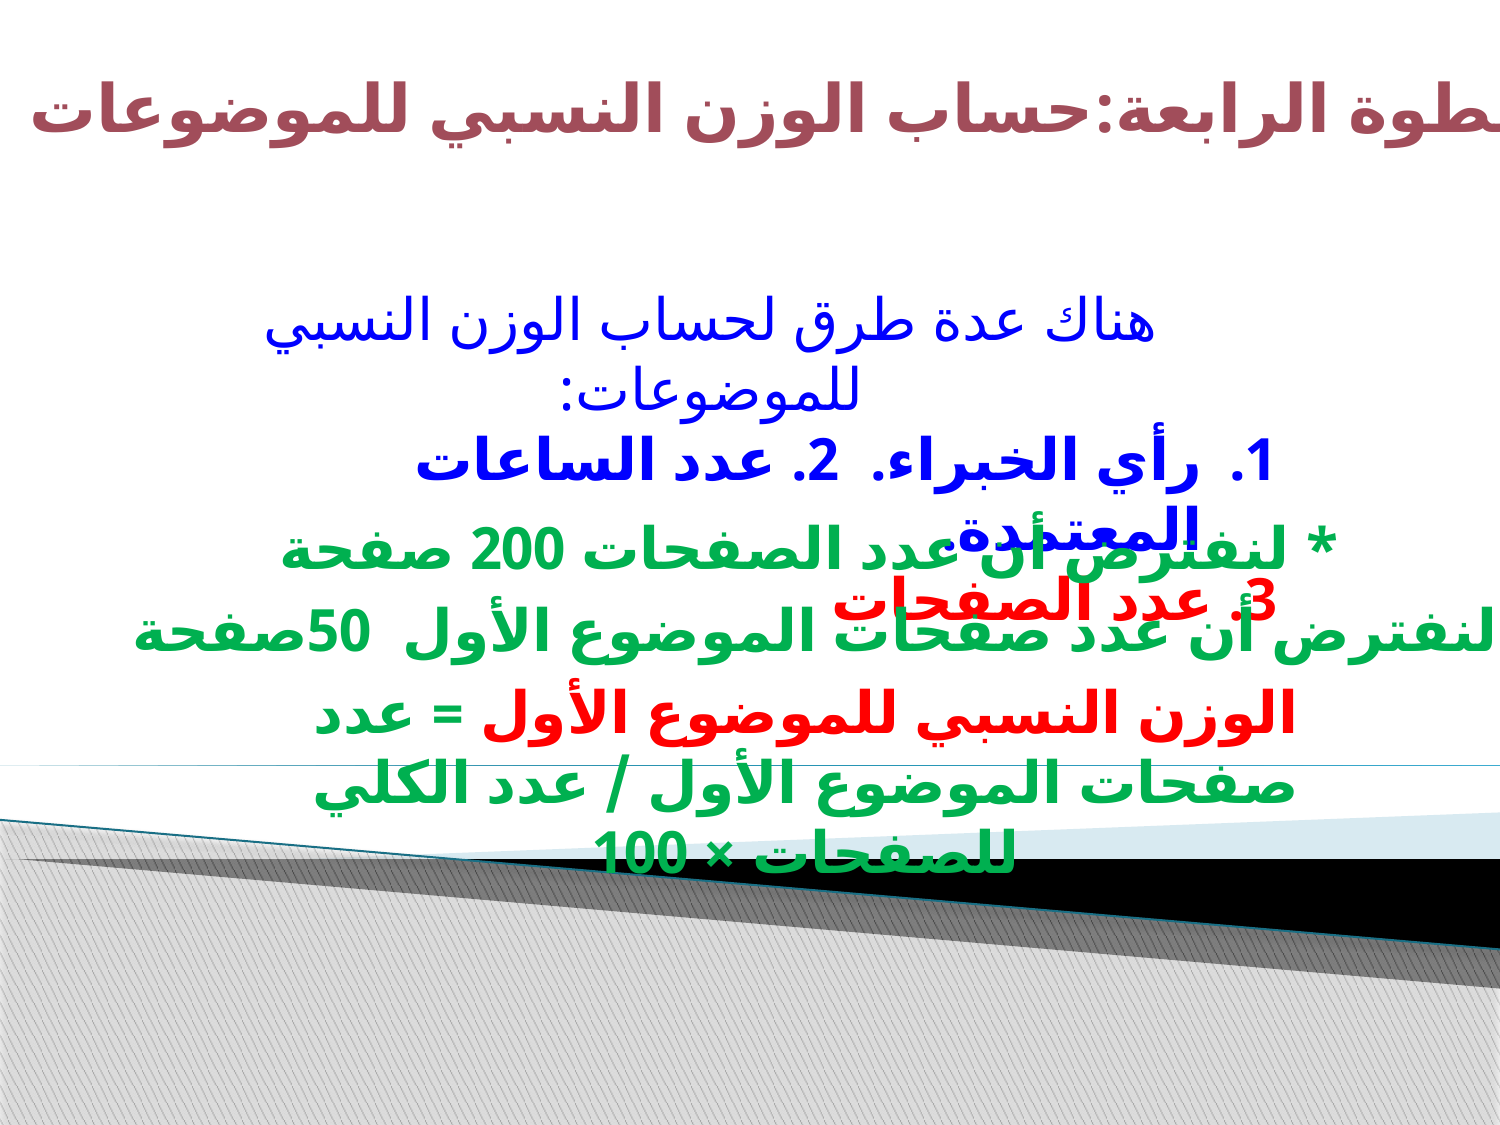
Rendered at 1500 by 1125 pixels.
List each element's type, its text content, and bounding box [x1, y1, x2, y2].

text_box * لنفترض أن عدد صفحات الموضوع الأول 50صفحة [102, 585, 1500, 671]
text_box الوزن النسبي للموضوع الأول = عدد صفحات الموضوع الأول / عدد الكلي للصفحات × 100 [234, 667, 1378, 893]
picture [5, 859, 234, 879]
text_box * لنفترض أن عدد الصفحات 200 صفحة [248, 503, 1355, 585]
text_box هناك عدة طرق لحساب الوزن النسبي للموضوعات: رأي الخبراء. 2. عدد الساعات المعتمدة. 3. عدد الصفحات [128, 275, 1293, 585]
text_box الخطوة الرابعة:حساب الوزن النسبي للموضوعات [14, 58, 1500, 154]
picture [405, 893, 1500, 989]
